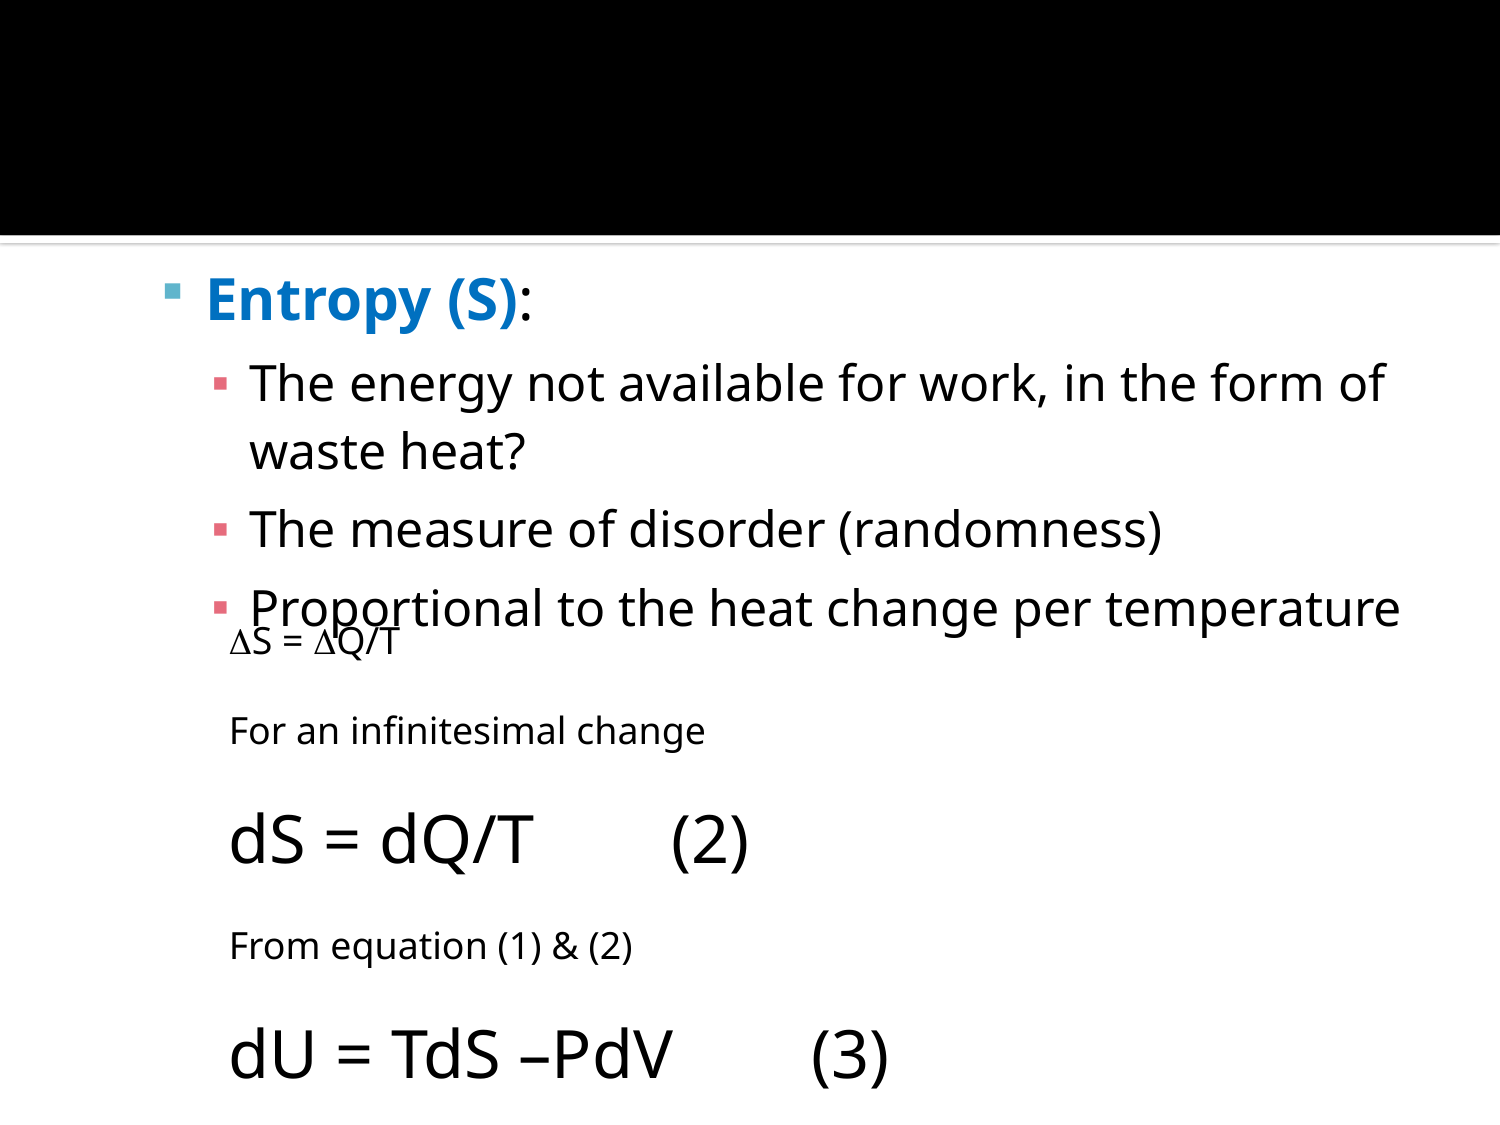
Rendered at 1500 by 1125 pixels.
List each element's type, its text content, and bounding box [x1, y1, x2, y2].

list Entropy (S): The energy not available for work, in the form of waste heat? The measure of disorder (randomness) Proportional to the heat change per temperature [76, 243, 1427, 681]
text_box DS = DQ/T For an infinitesimal change dS = dQ/T (2) From equation (1) & (2) dU = TdS –PdV (3) [214, 609, 905, 1125]
text_box [250, 1007, 683, 1098]
text_box [250, 795, 565, 885]
